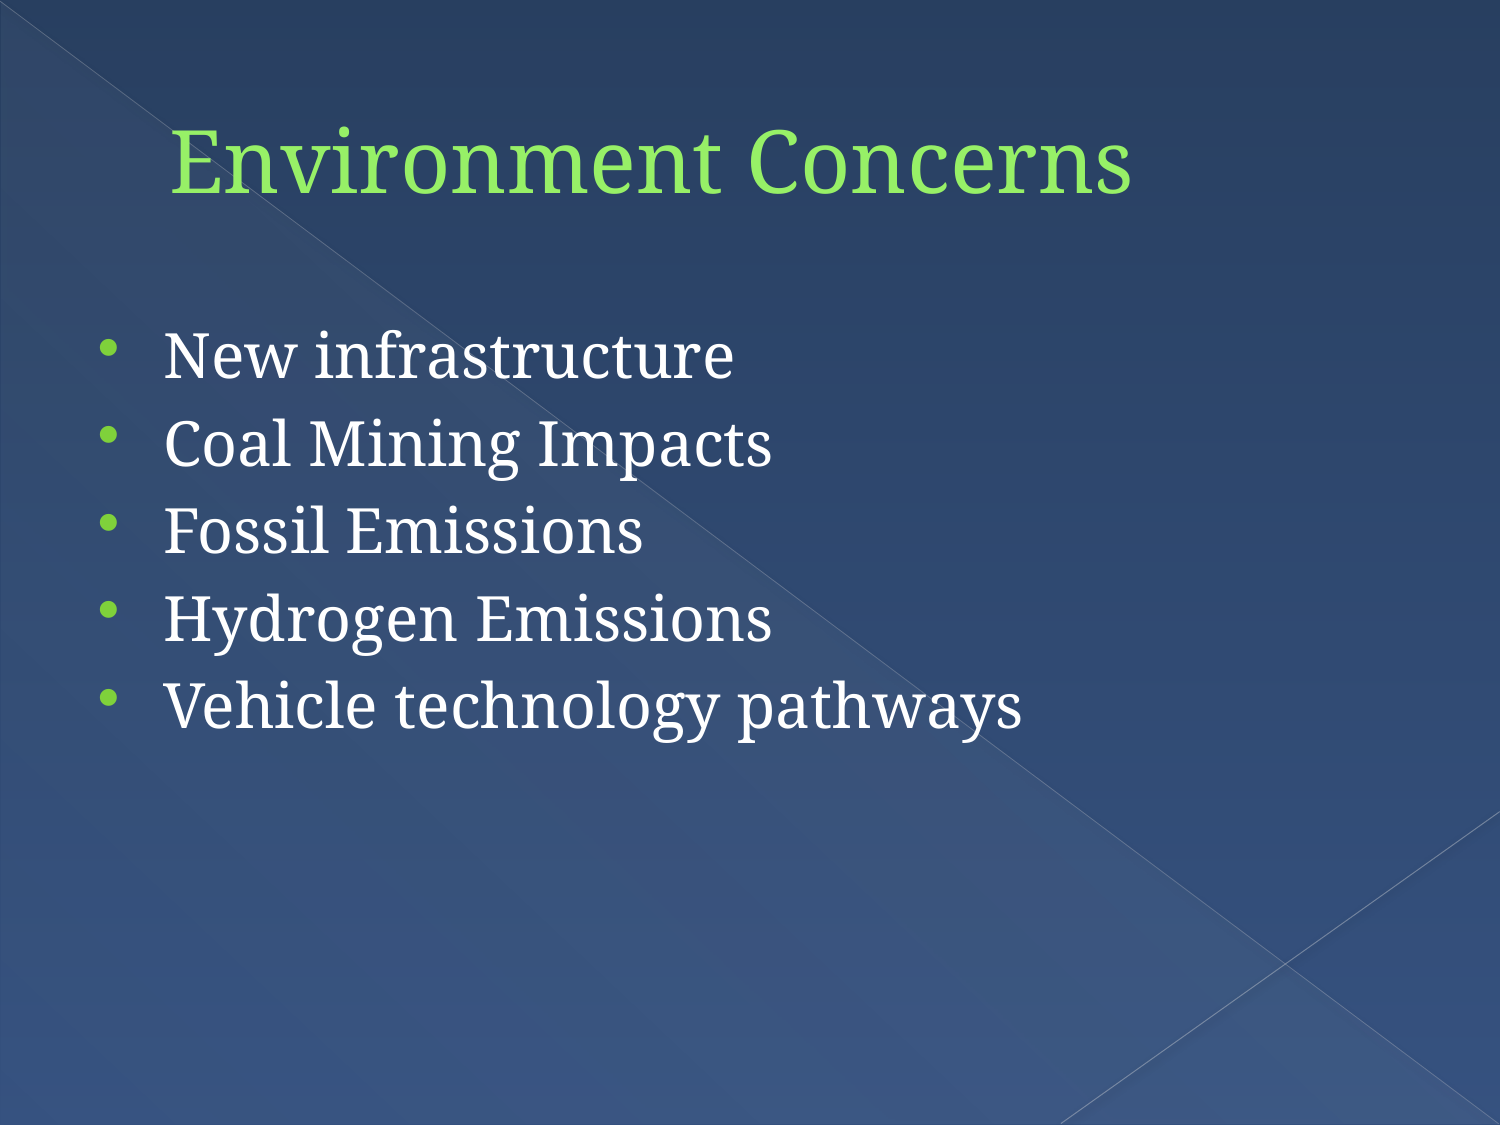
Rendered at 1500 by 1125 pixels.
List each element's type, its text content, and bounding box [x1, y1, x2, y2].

title Environment Concerns [75, 43, 1425, 274]
list New infrastructure Coal Mining Impacts Fossil Emissions Hydrogen Emissions Vehicle technology pathways [75, 308, 1425, 1059]
